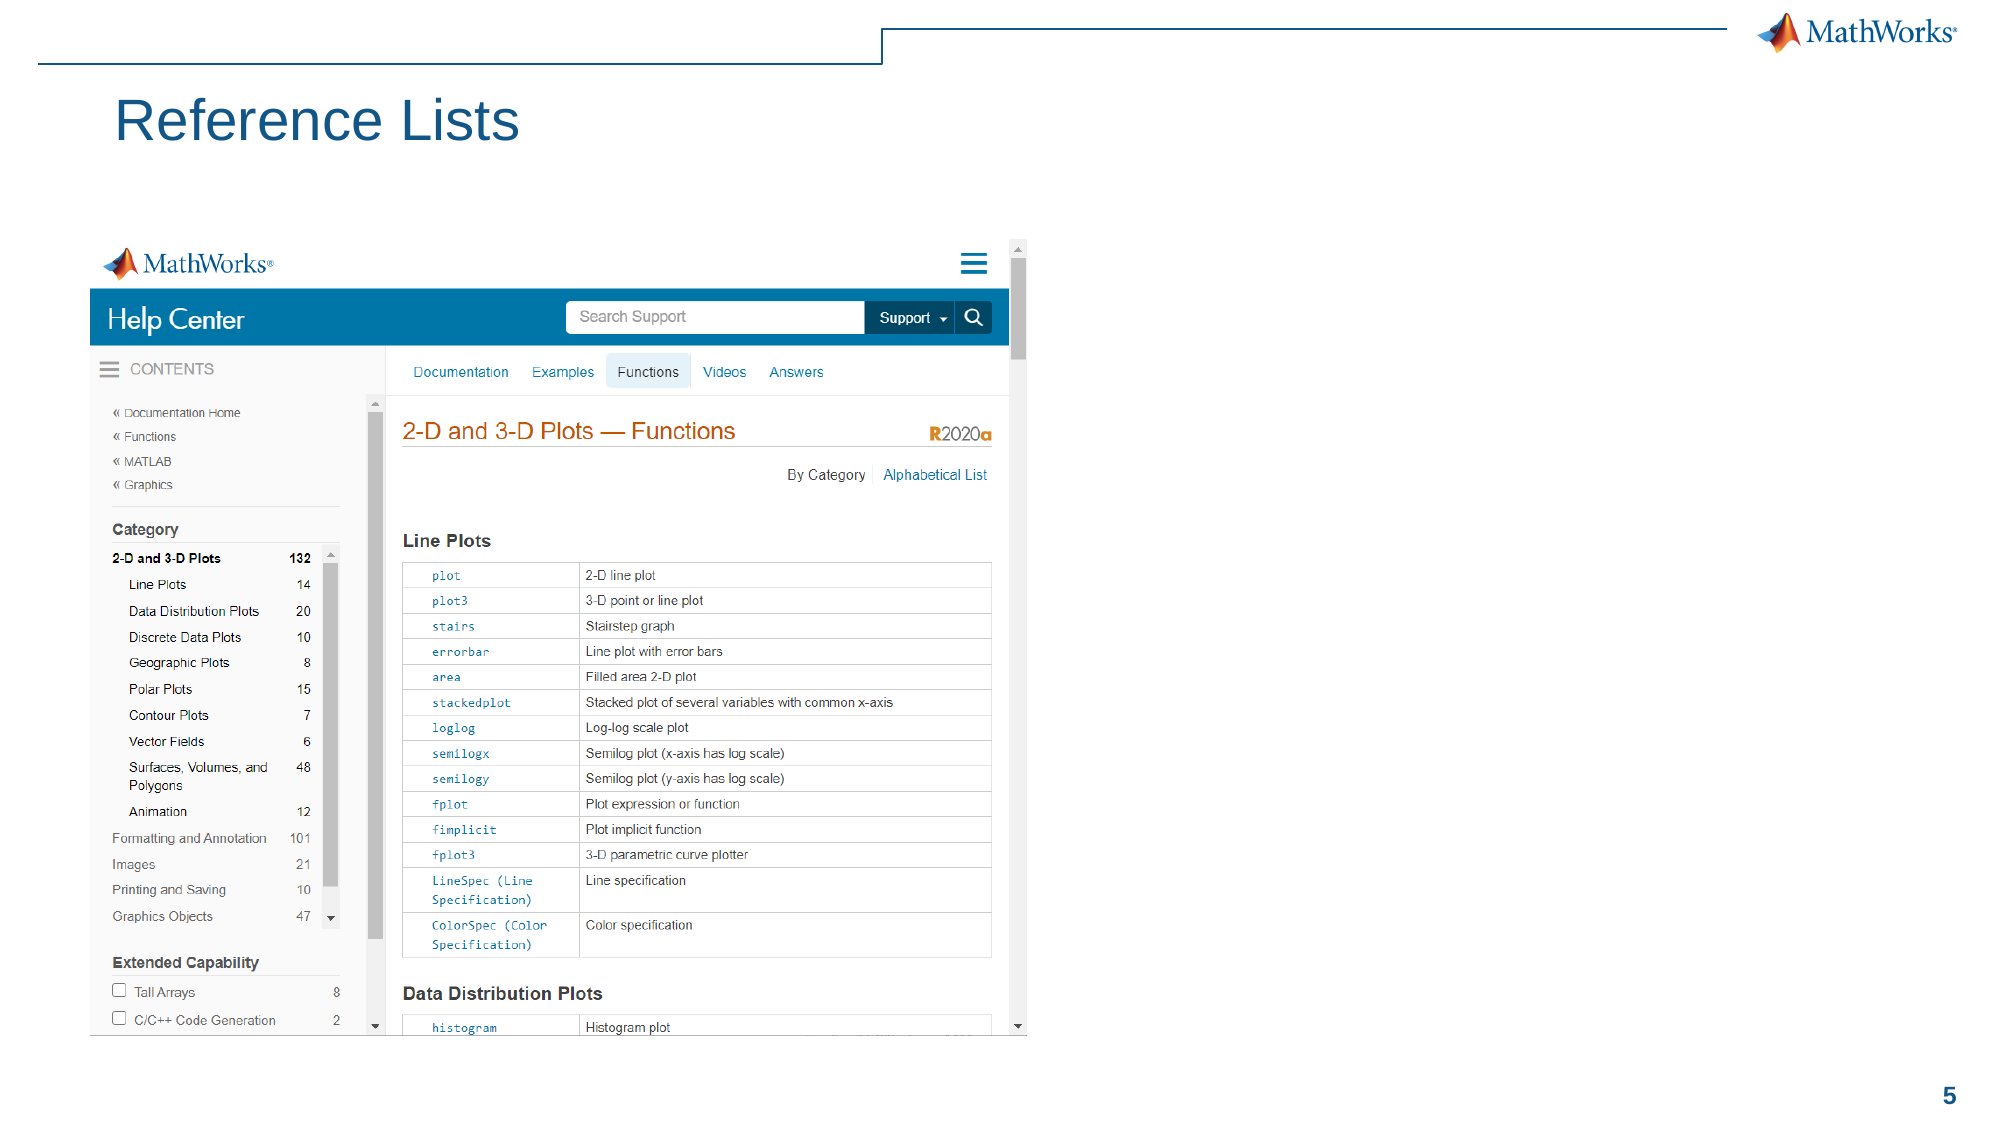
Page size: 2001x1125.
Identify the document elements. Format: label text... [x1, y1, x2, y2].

picture [965, 311, 970, 322]
picture [567, 302, 864, 333]
picture [89, 239, 1027, 1036]
picture [224, 318, 228, 328]
picture [128, 318, 139, 328]
picture [189, 318, 200, 328]
title Reference Lists [99, 75, 1867, 238]
picture [1751, 3, 1970, 63]
picture [149, 317, 153, 335]
picture [170, 311, 179, 328]
